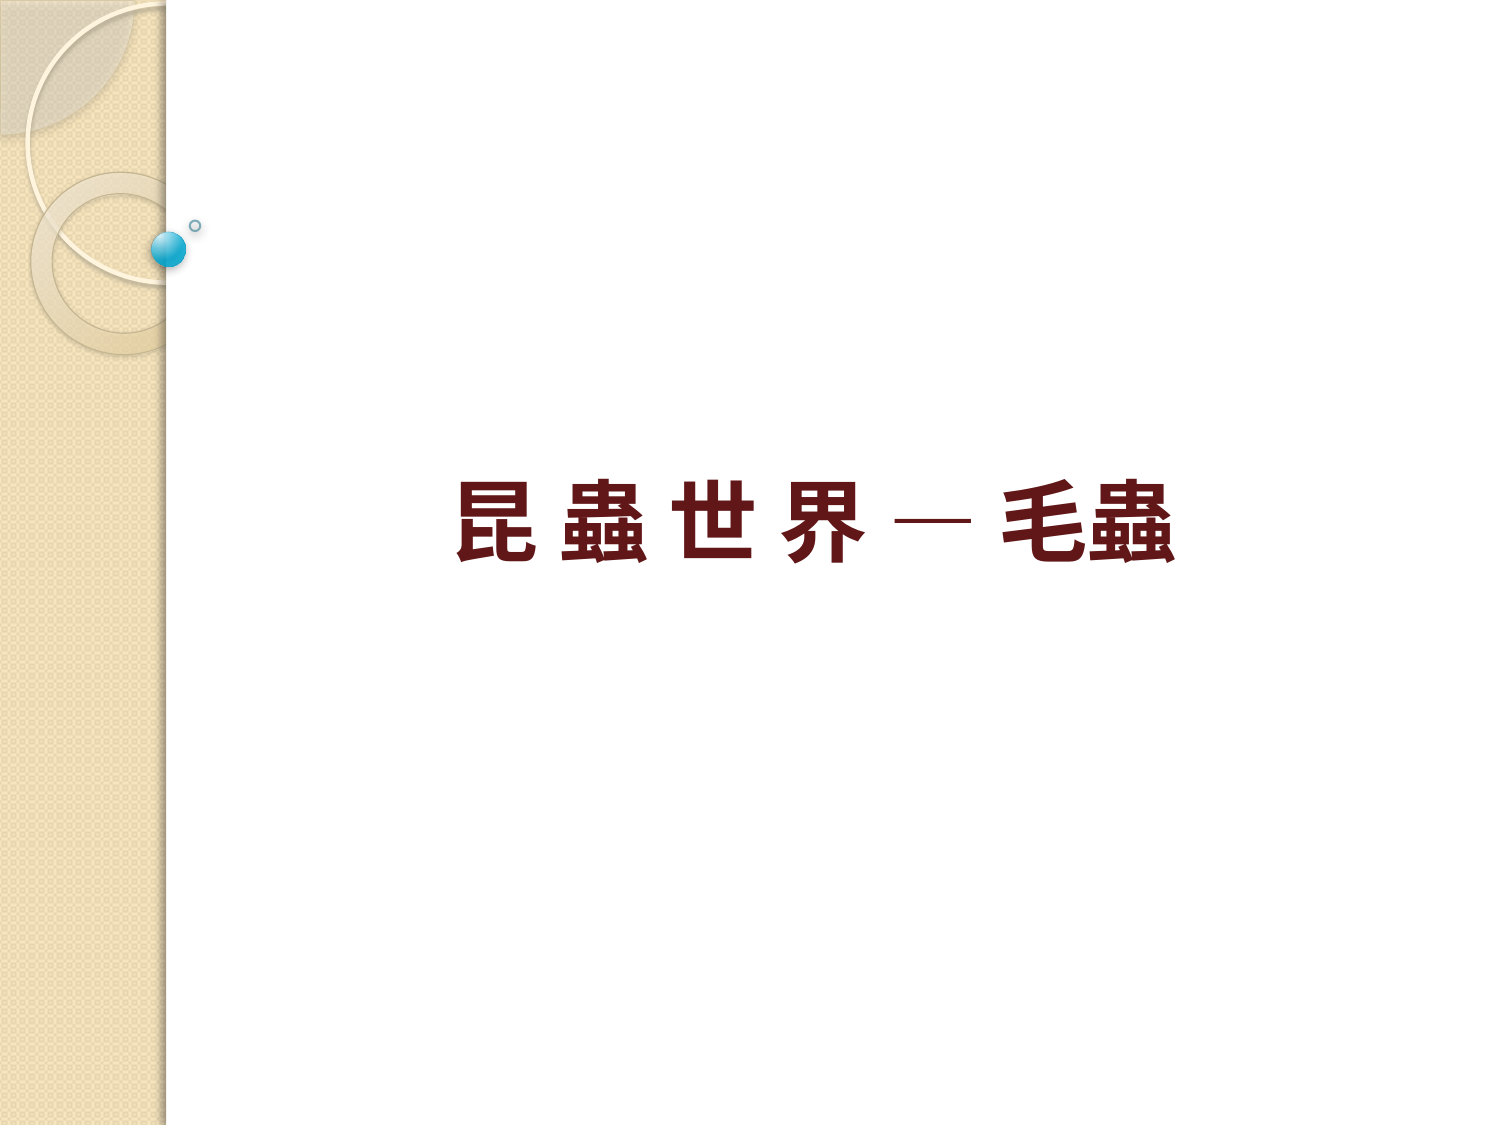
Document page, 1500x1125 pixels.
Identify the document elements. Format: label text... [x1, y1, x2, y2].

title 昆 蟲 世 界 — 毛蟲 [175, 339, 1451, 581]
